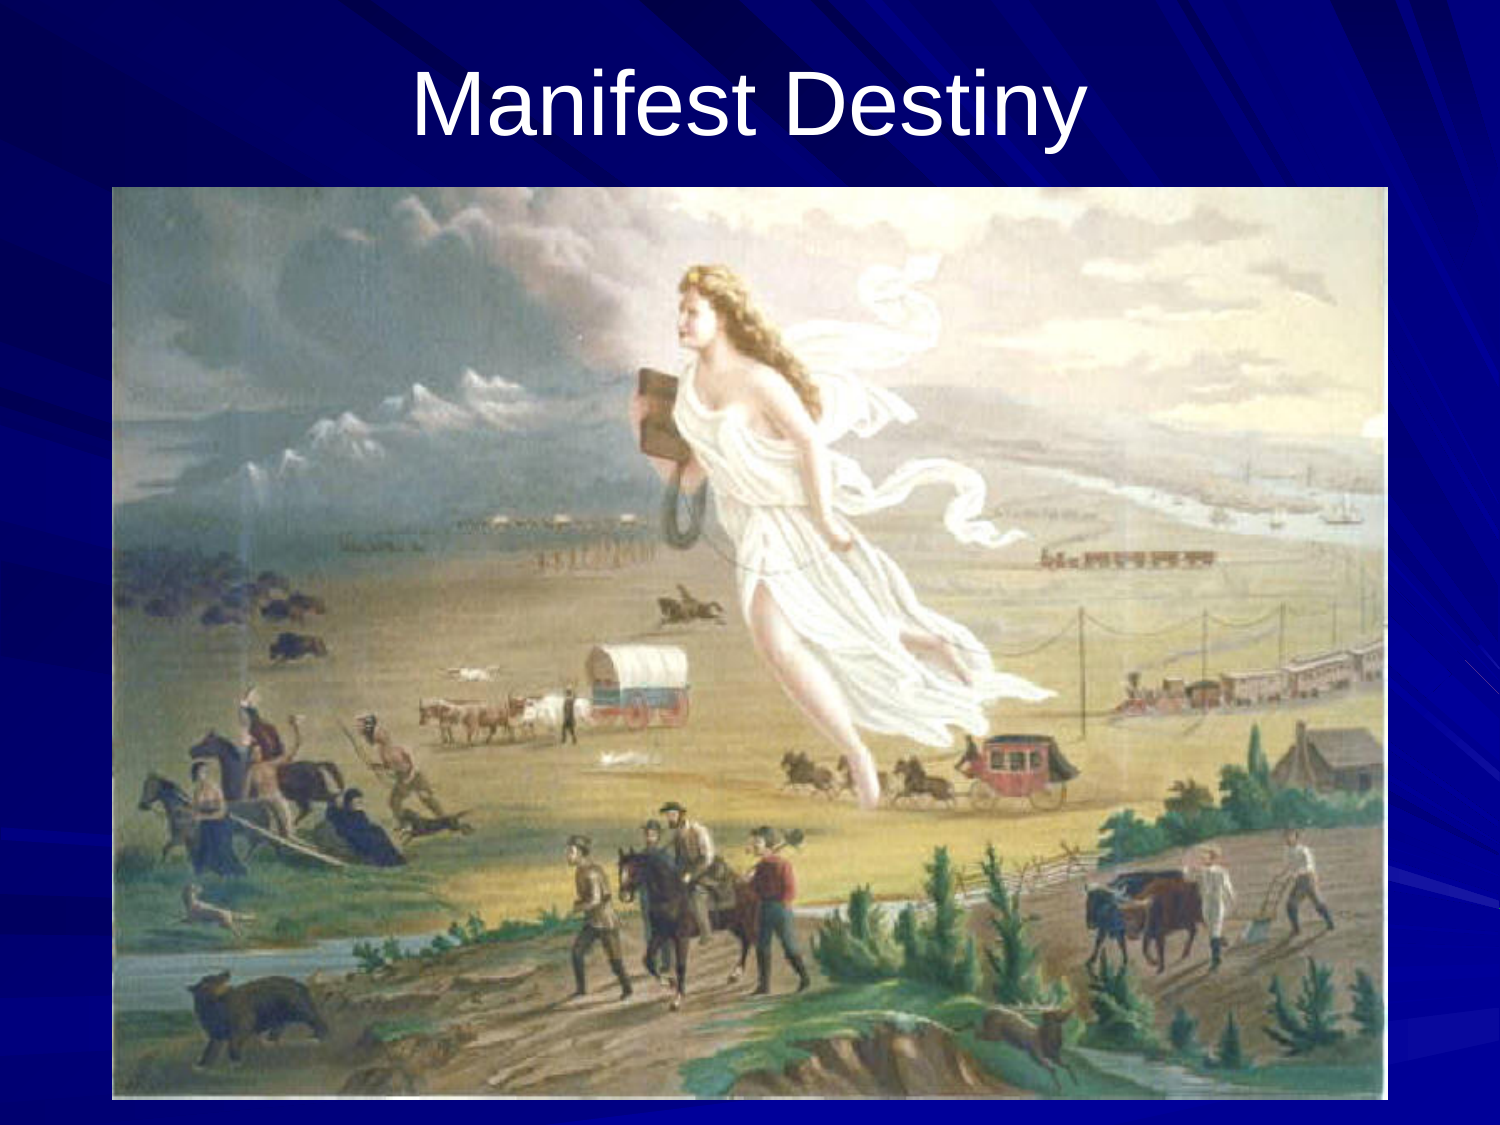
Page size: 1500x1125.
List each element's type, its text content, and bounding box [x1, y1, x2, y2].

title Manifest Destiny [74, 4, 1426, 193]
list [112, 187, 1388, 1101]
